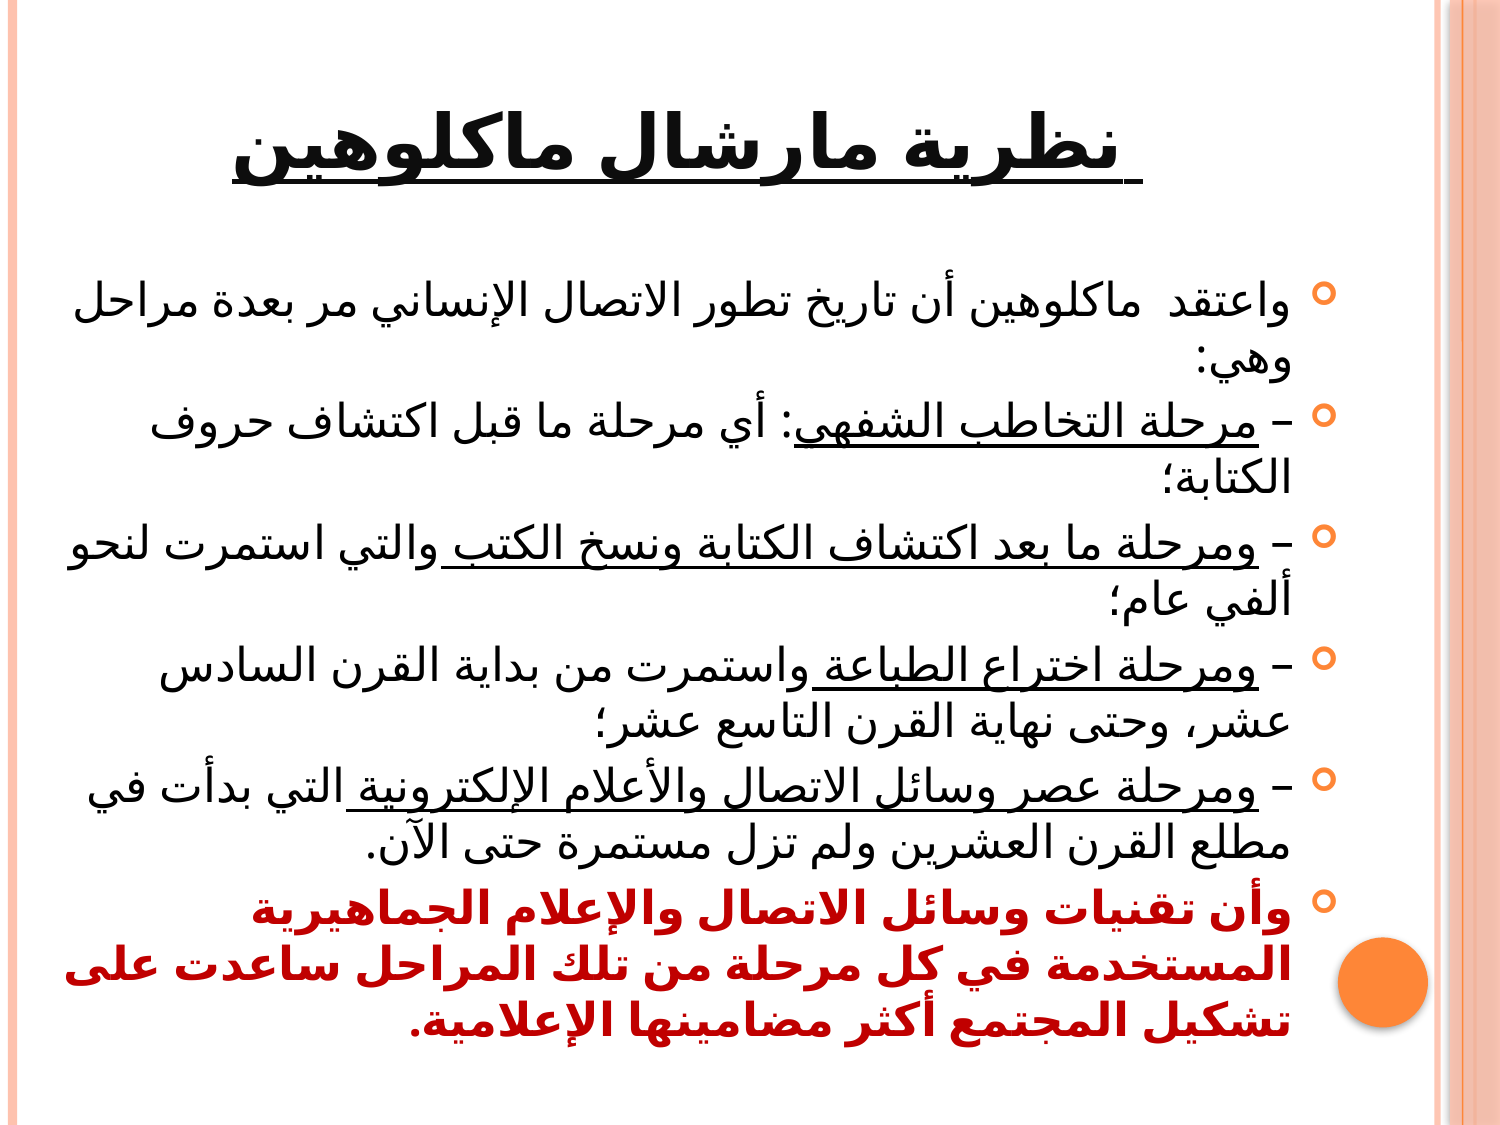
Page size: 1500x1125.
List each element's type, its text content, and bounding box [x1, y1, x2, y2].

list واعتقد ماكلوهين أن تاريخ تطور الاتصال الإنساني مر بعدة مراحل وهي: – مرحلة التخاطب الشفهي: أي مرحلة ما قبل اكتشاف حروف الكتابة؛ – ومرحلة ما بعد اكتشاف الكتابة ونسخ الكتب والتي استمرت لنحو ألفي عام؛ – ومرحلة اختراع الطباعة واستمرت من بداية القرن السادس عشر، وحتى نهاية القرن التاسع عشر؛ – ومرحلة عصر وسائل الاتصال والأعلام الإلكترونية التي بدأت في مطلع القرن العشرين ولم تزل مستمرة حتى الآن. وأن تقنيات وسائل الاتصال والإعلام الجماهيرية المستخدمة في كل مرحلة من تلك المراحل ساعدت على تشكيل المجتمع أكثر مضامينها الإعلامية. [46, 262, 1348, 1062]
title نظرية مارشال ماكلوهين [75, 45, 1300, 233]
